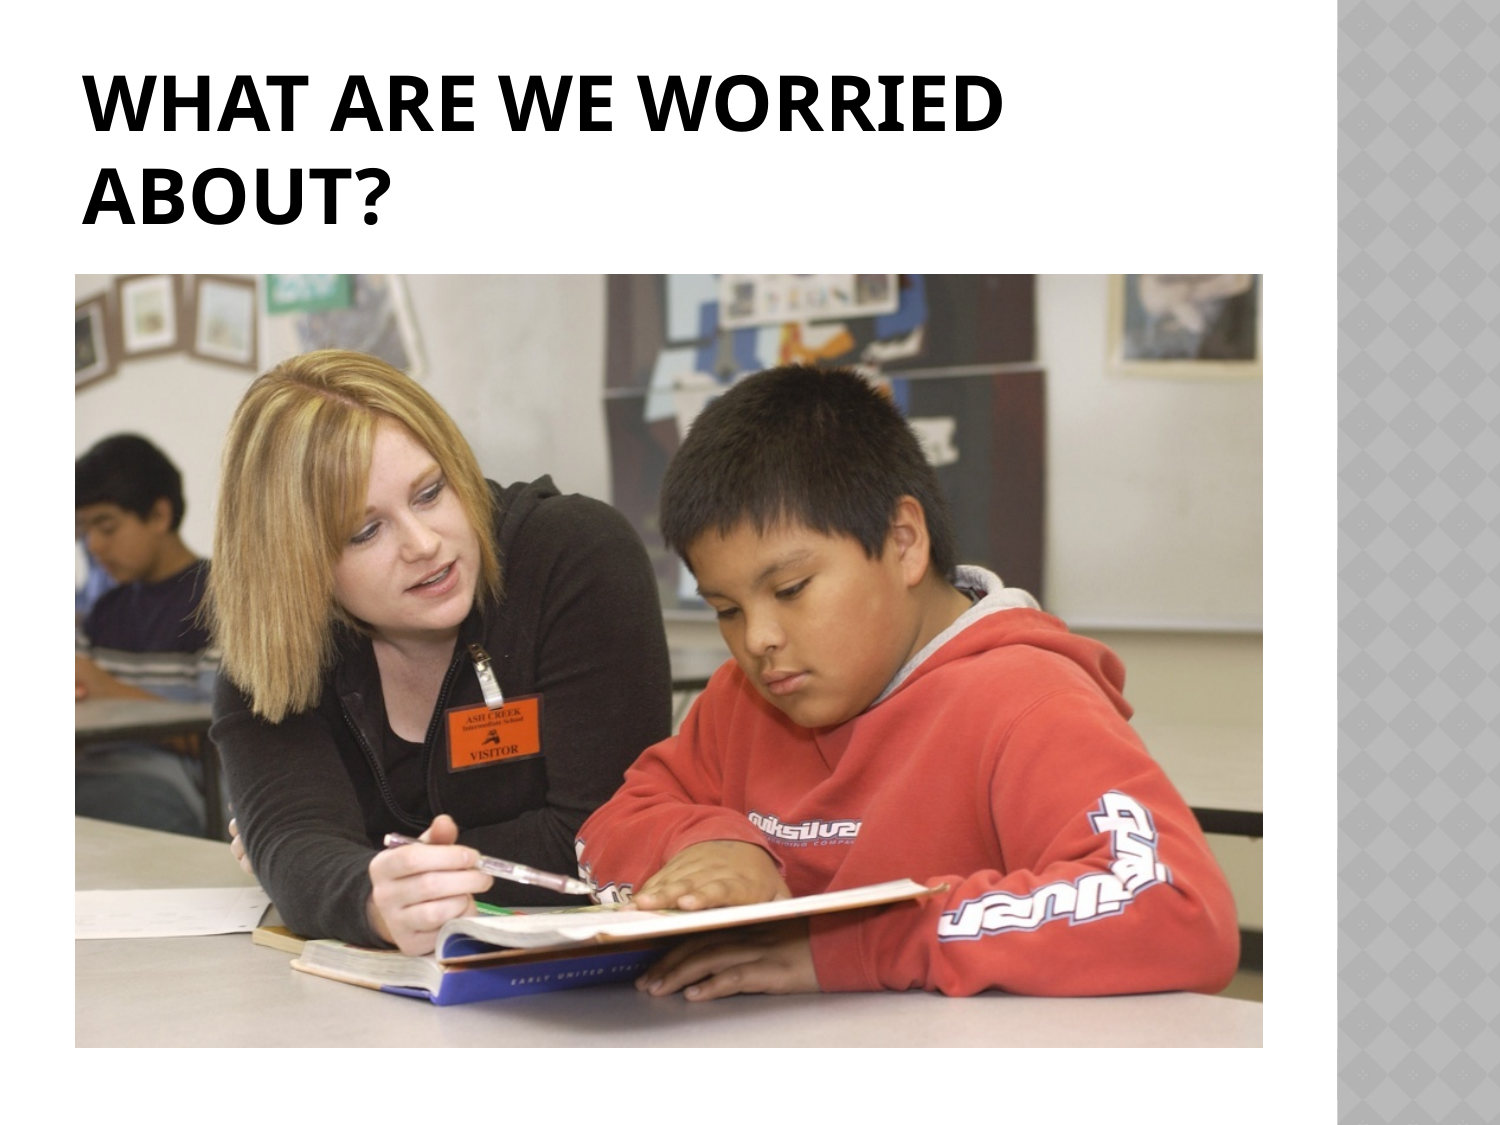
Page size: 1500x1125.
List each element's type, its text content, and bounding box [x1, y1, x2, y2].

title What are we worried about? [75, 52, 1263, 240]
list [74, 274, 1263, 1049]
